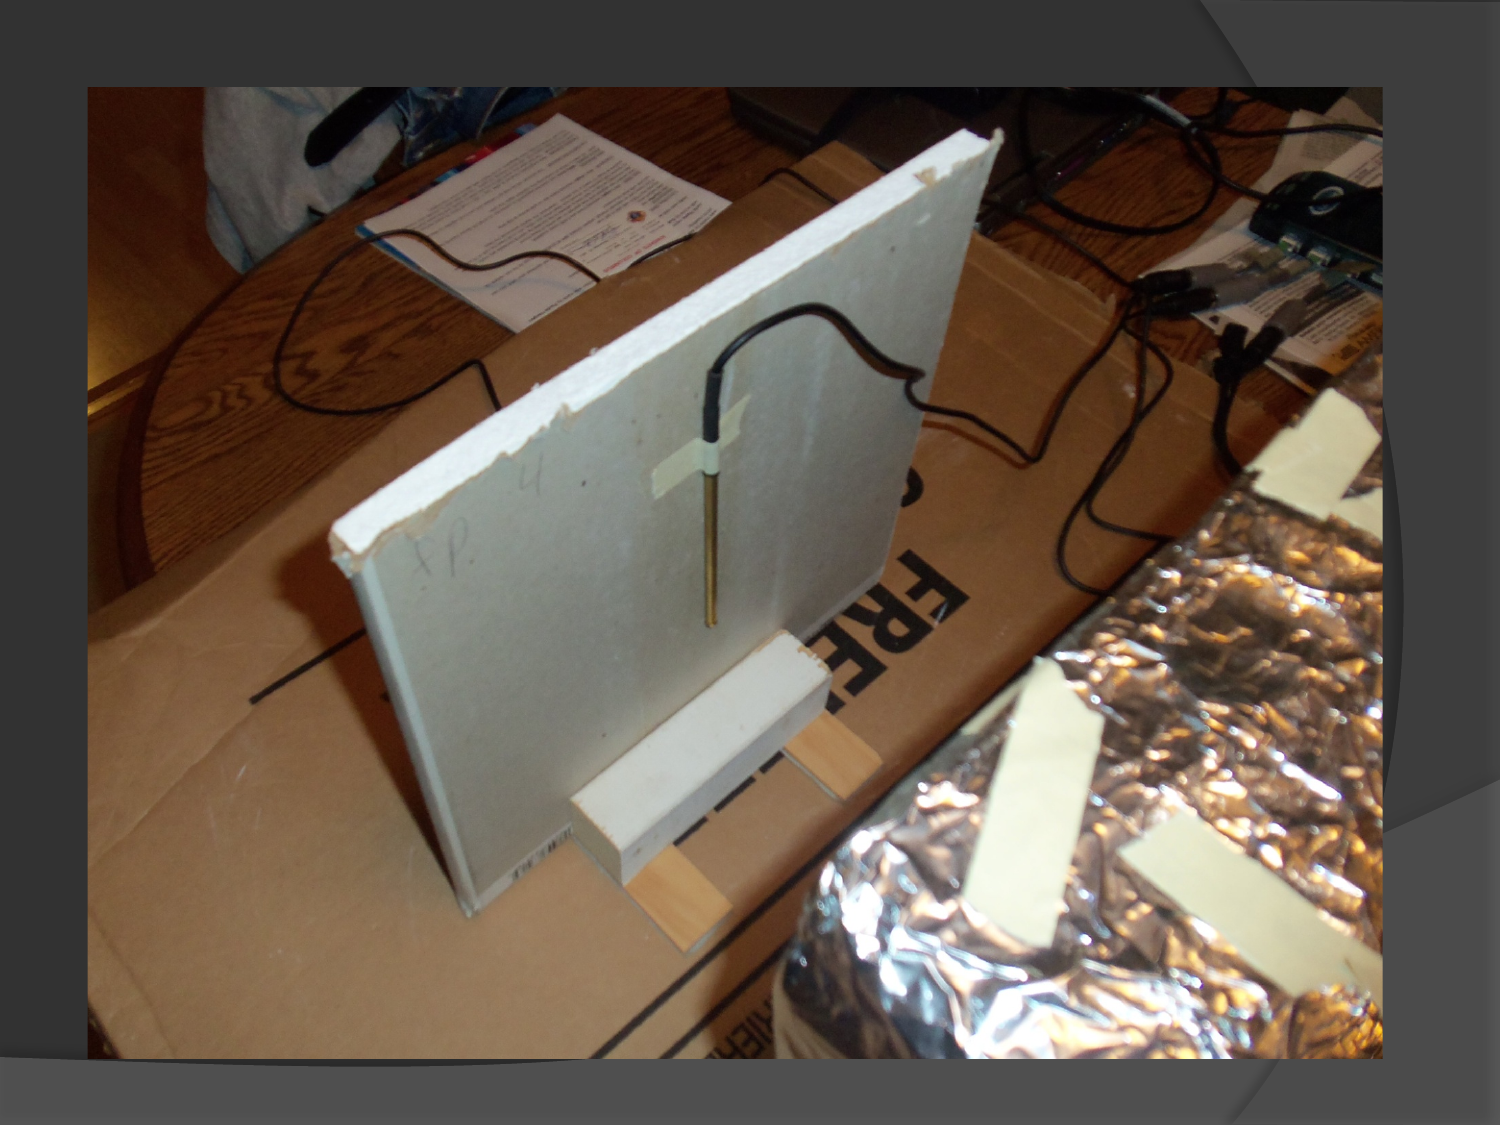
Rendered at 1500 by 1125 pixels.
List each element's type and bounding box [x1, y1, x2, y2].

picture [87, 87, 1383, 1059]
